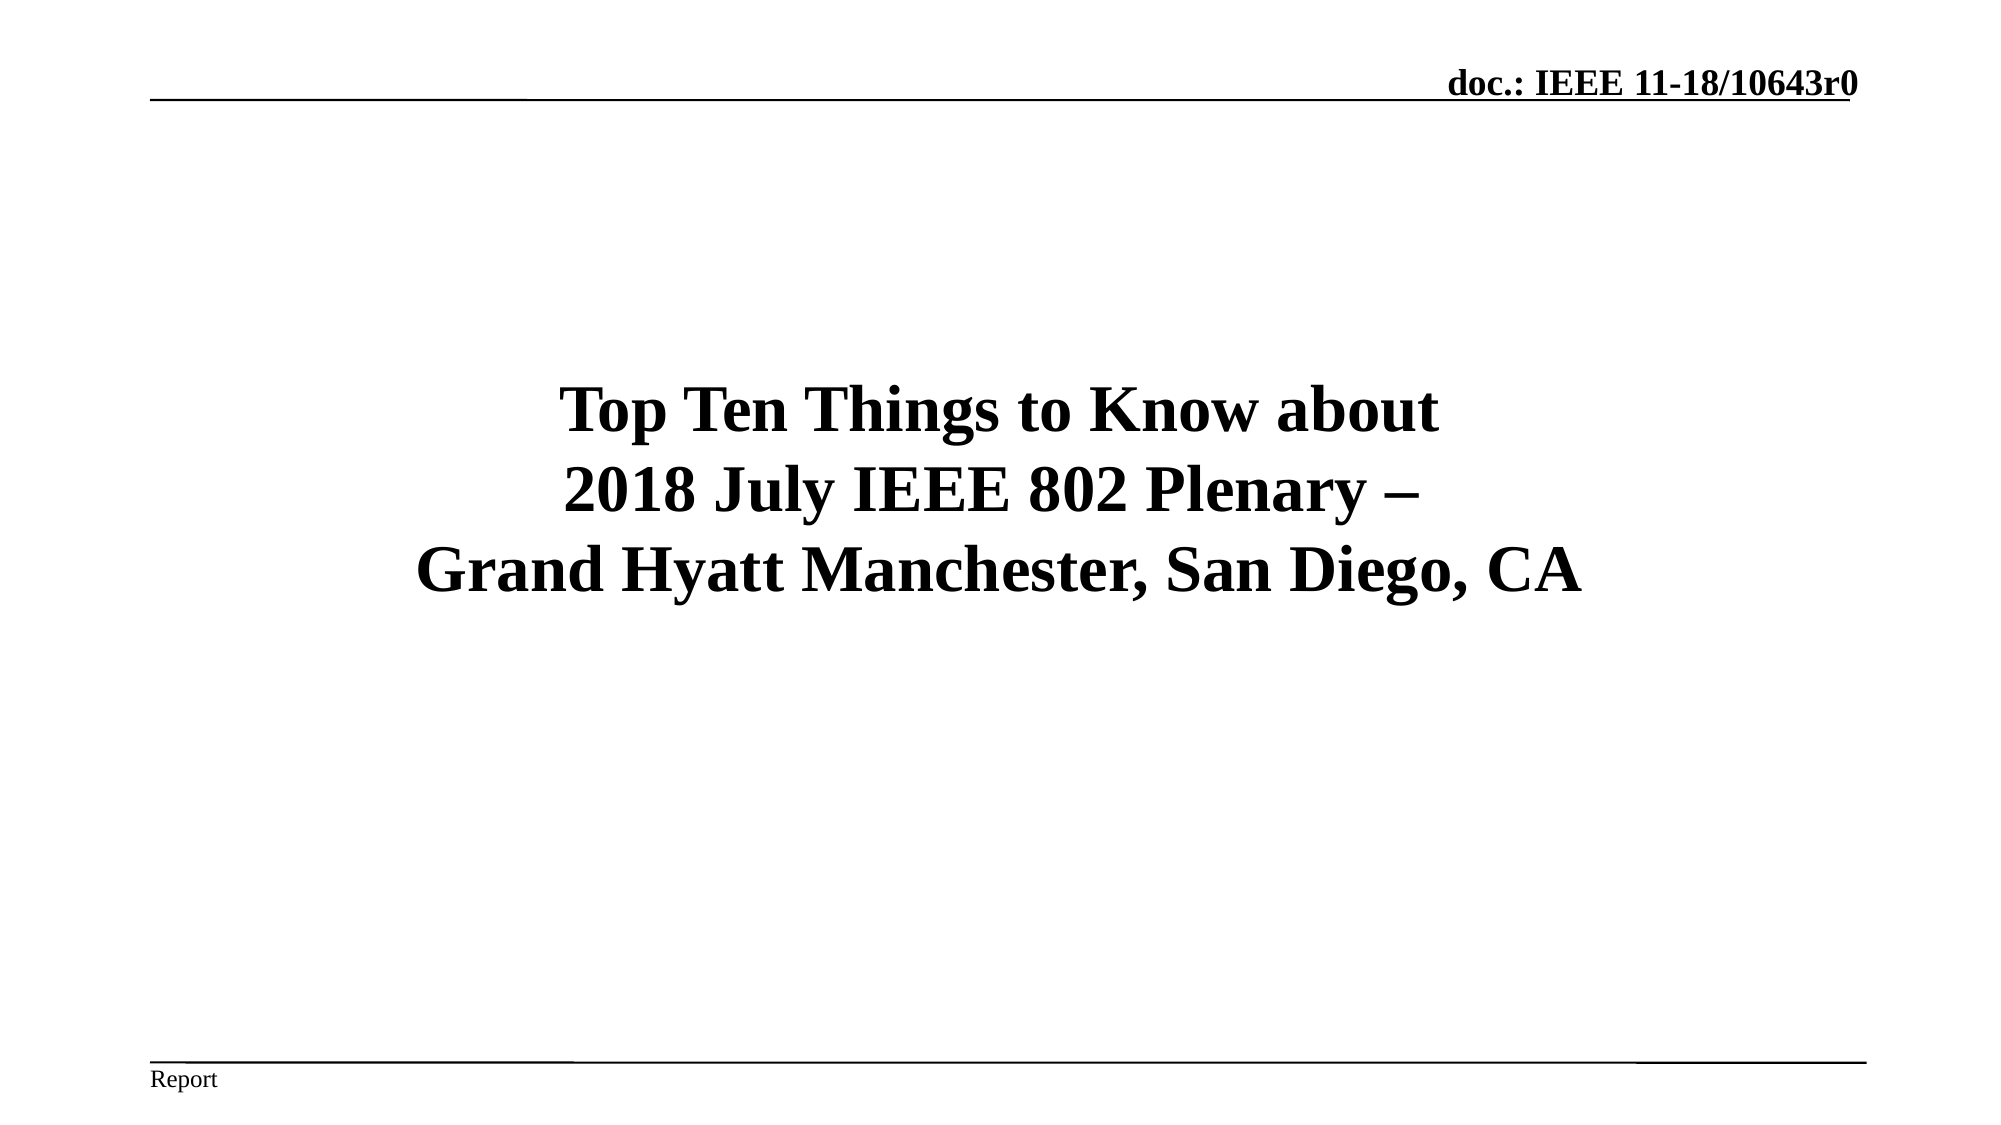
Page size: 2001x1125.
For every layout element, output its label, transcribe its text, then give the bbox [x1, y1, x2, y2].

title Top Ten Things to Know about 2018 July IEEE 802 Plenary – Grand Hyatt Manchester, San Diego, CA [149, 349, 1851, 701]
